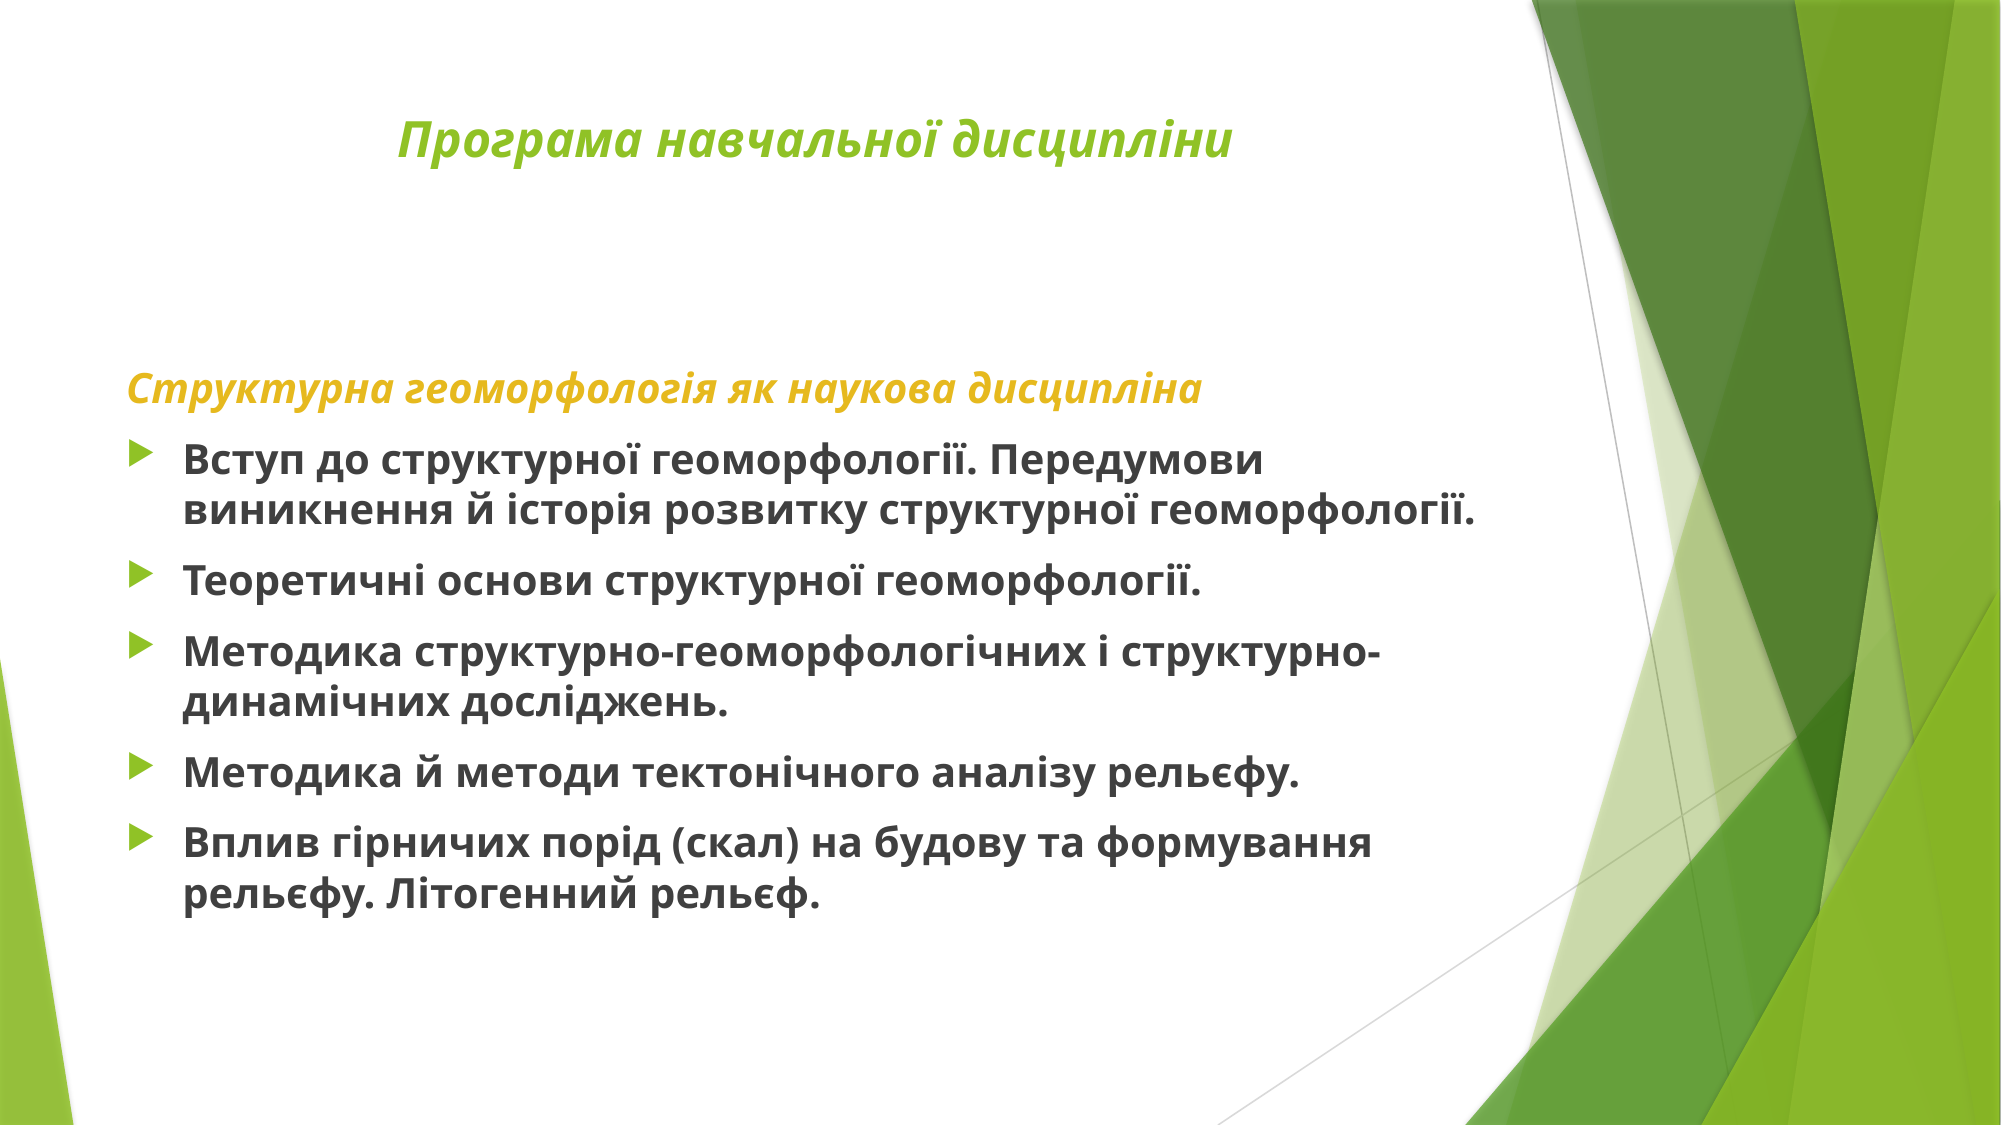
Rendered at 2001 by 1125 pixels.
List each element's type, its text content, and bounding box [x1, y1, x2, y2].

title Програма навчальної дисципліни [111, 99, 1522, 317]
list Структурна геоморфологія як наукова дисципліна Вступ до структурної геоморфології. Передумови виникнення й історія розвитку структурної геоморфології. Теоретичні основи структурної геоморфології. Методика структурно-геоморфологічних і структурно-динамічних досліджень. Методика й методи тектонічного аналізу рельєфу. Вплив гірничих порід (скал) на будову та формування рельєфу. Літогенний рельєф. [111, 354, 1522, 992]
